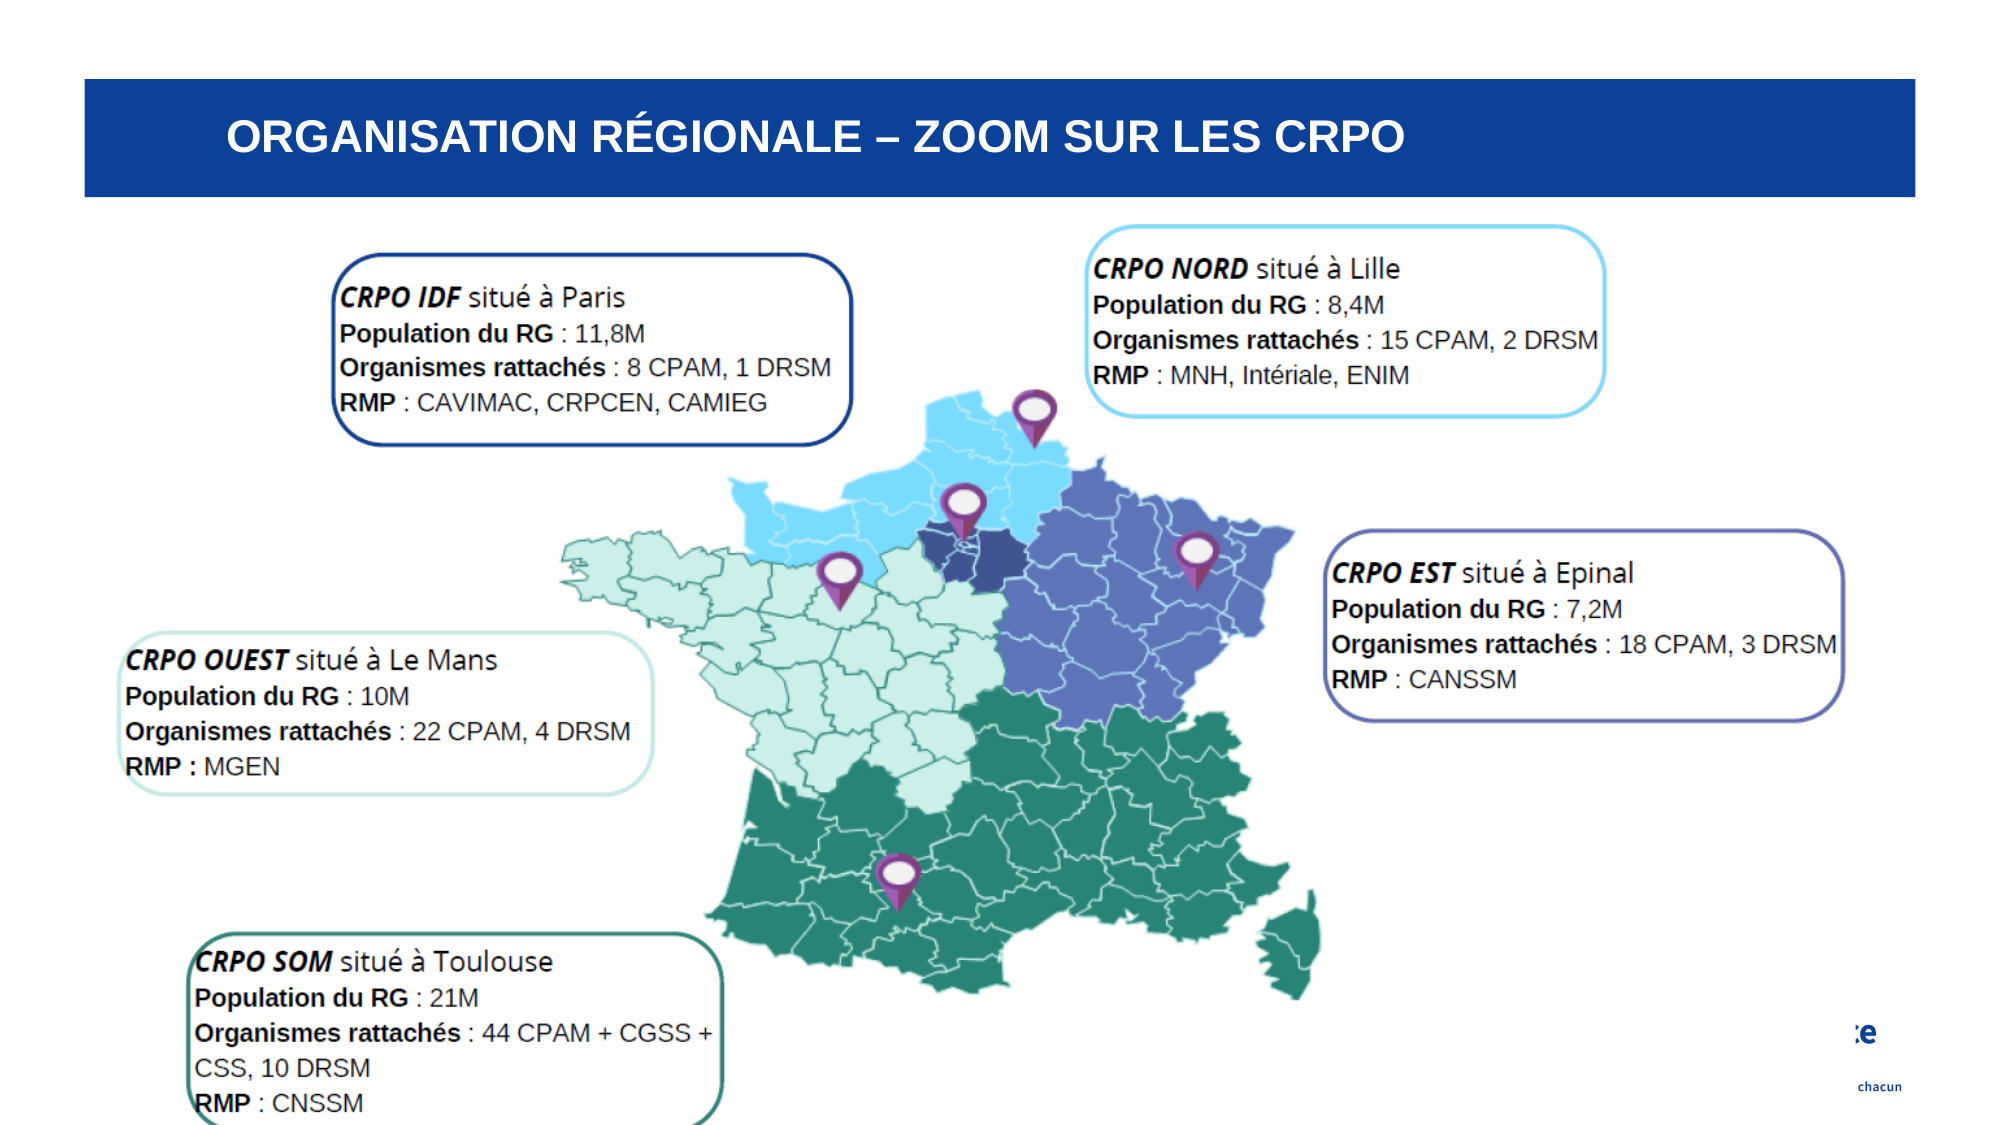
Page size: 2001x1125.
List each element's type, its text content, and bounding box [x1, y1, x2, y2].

picture [105, 214, 1919, 1125]
title Organisation régionale – Zoom sur les CRPO [84, 79, 1916, 198]
